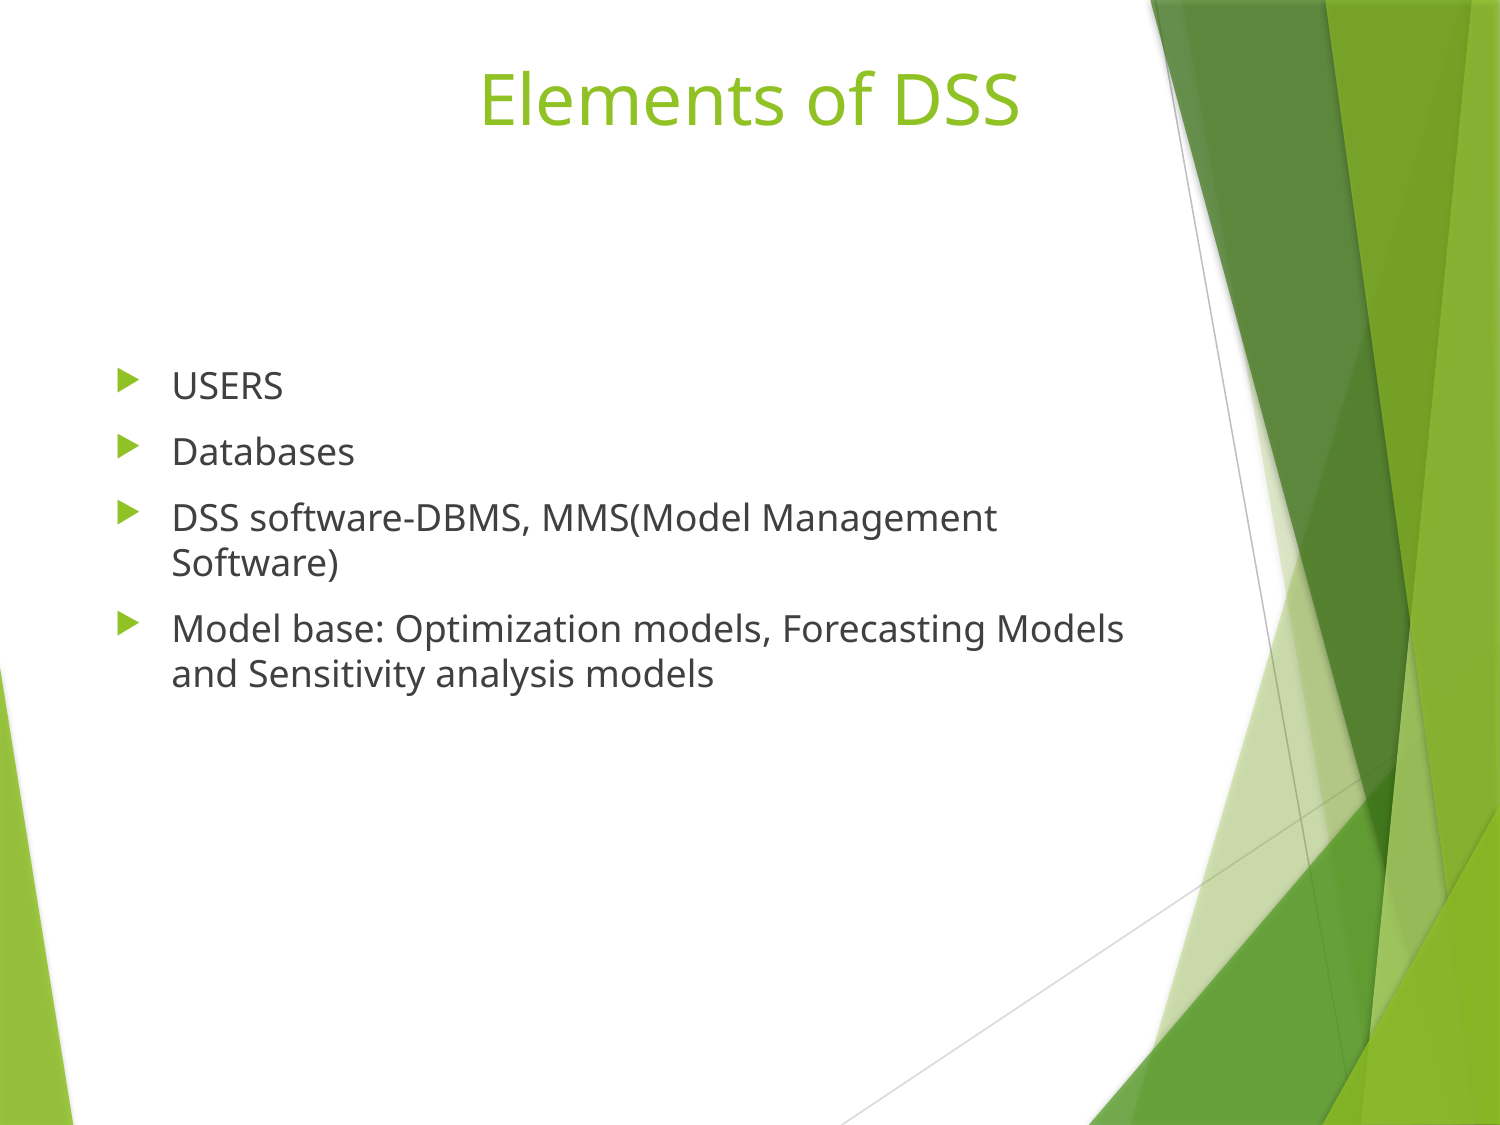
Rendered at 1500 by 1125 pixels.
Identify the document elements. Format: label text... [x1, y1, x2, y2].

title Elements of DSS [75, 46, 1425, 235]
list USERS Databases DSS software-DBMS, MMS(Model Management Software) Model base: Optimization models, Forecasting Models and Sensitivity analysis models [99, 354, 1142, 992]
